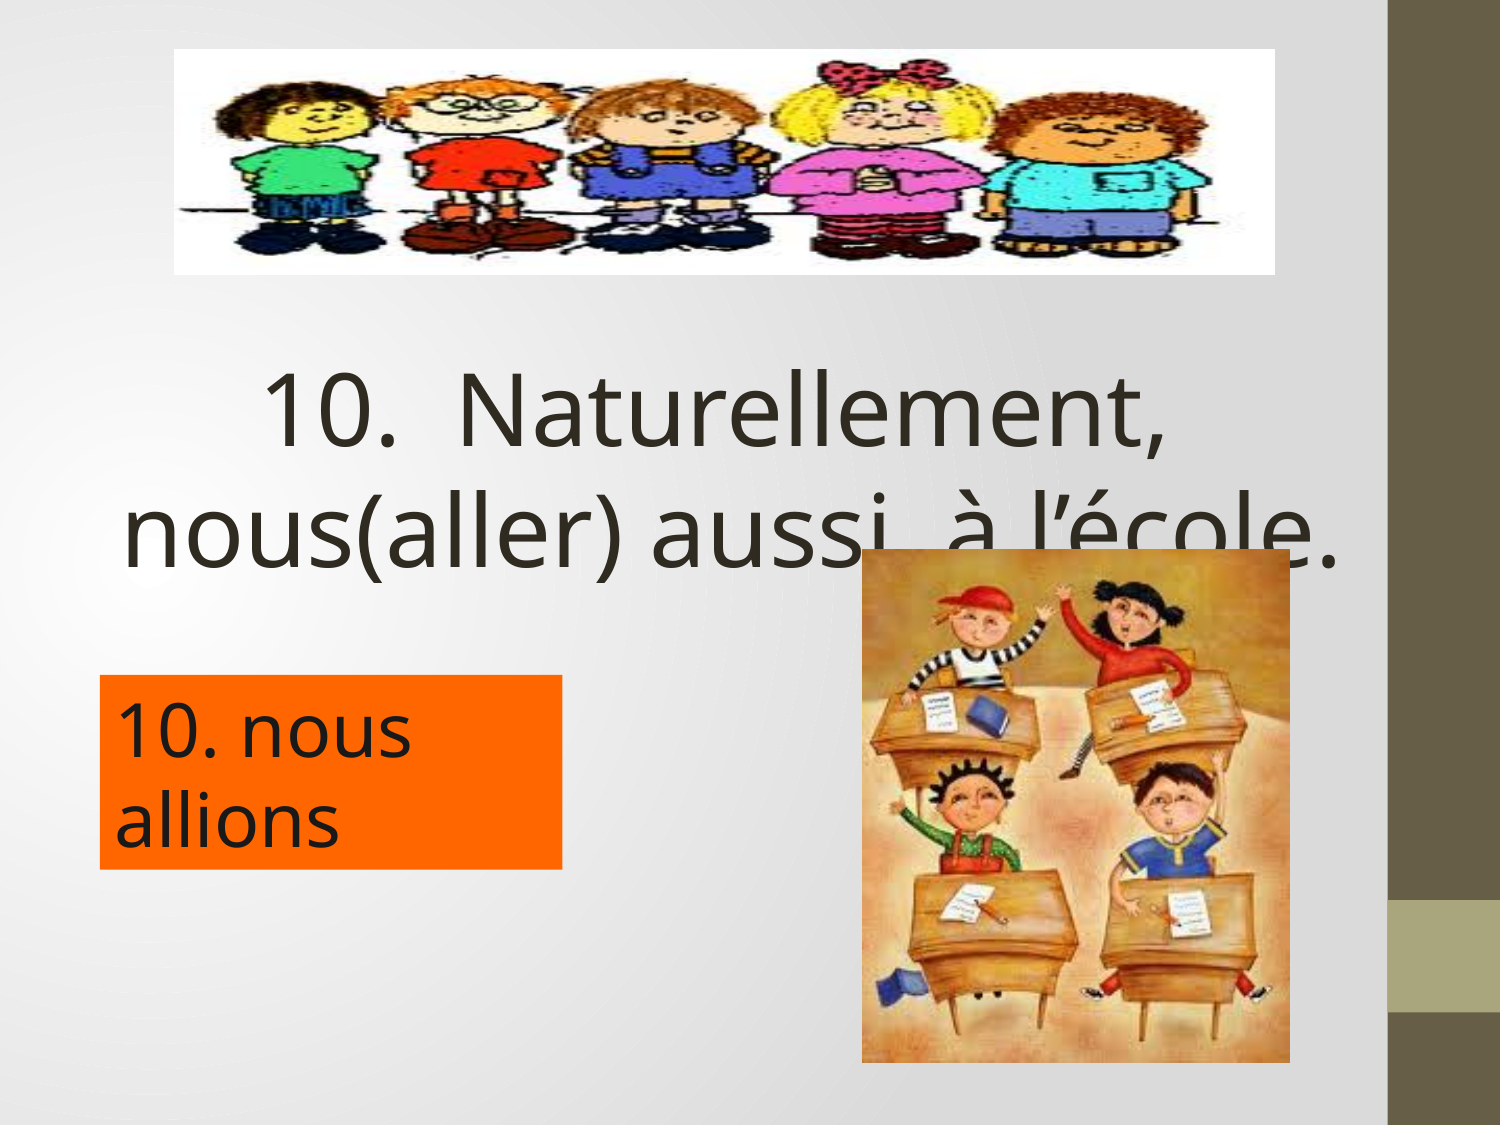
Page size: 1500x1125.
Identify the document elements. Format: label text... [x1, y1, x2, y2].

picture [861, 549, 1291, 1063]
list 10. Naturellement, nous(aller) aussi à l’école. [50, 337, 1363, 613]
text_box 10. nous allions [99, 674, 563, 870]
picture [174, 49, 1276, 276]
